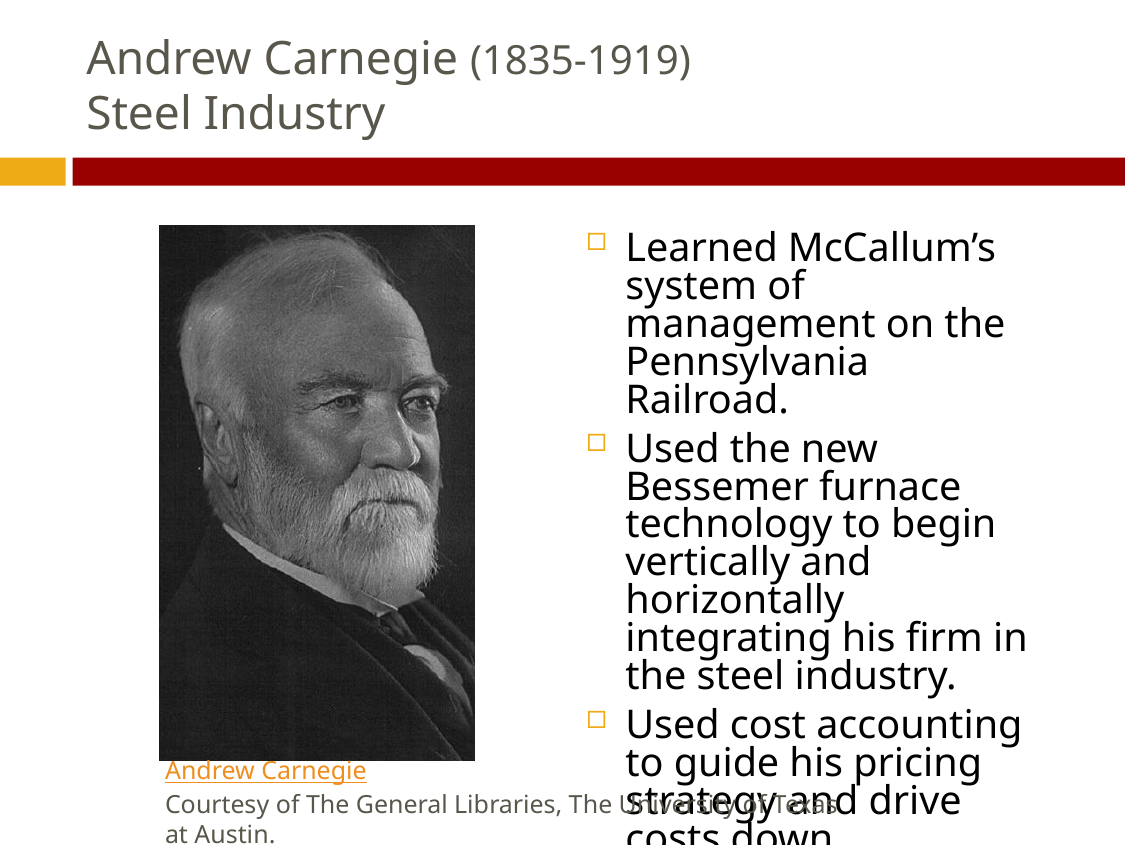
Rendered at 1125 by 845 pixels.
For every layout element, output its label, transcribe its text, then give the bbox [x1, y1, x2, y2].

list Learned McCallum’s system of management on the Pennsylvania Railroad. Used the new Bessemer furnace technology to begin vertically and horizontally integrating his firm in the steel industry. Used cost accounting to guide his pricing strategy and drive costs down. [574, 224, 1041, 761]
title Andrew Carnegie (1835-1919) Steel Industry [74, 22, 1032, 145]
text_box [84, 224, 551, 761]
text_box Andrew Carnegie Courtesy of The General Libraries, The University of Texas at Austin. [150, 747, 863, 845]
